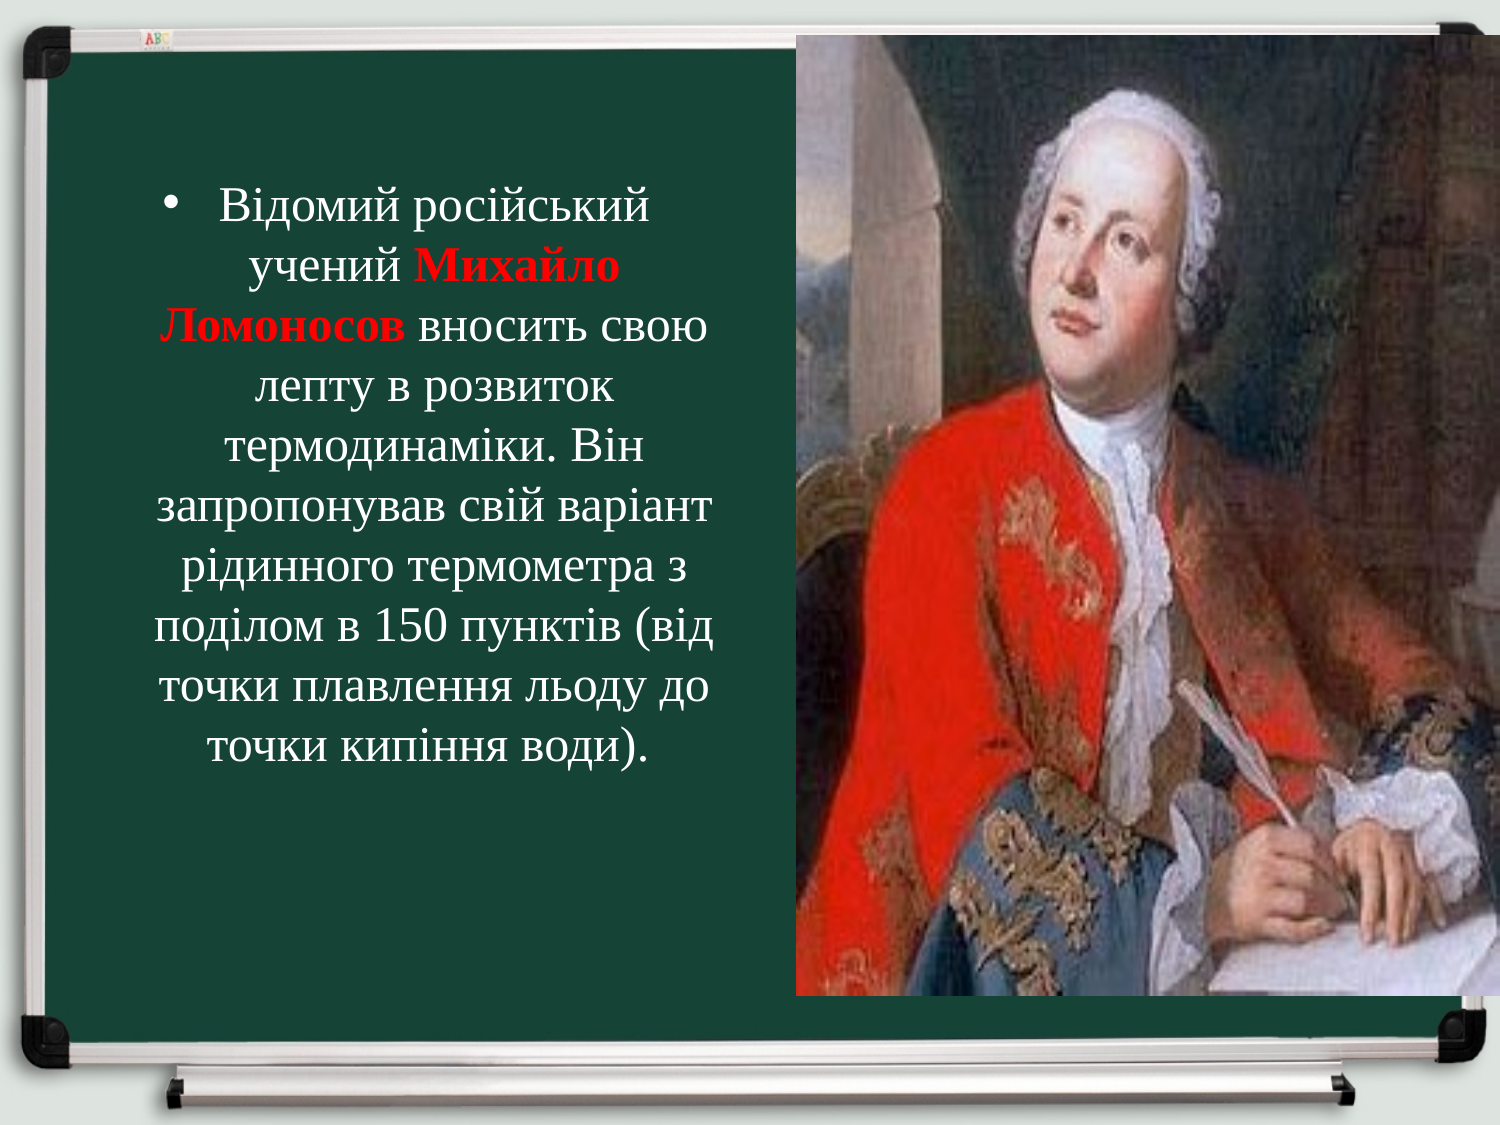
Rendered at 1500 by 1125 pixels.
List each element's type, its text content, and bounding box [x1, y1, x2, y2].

picture [0, 0, 1500, 1125]
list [796, 34, 1500, 997]
list Відомий російський учений Михайло Ломоносов вносить свою лепту в розвиток термодинаміки. Він запропонував свій варіант рідинного термометра з поділом в 150 пунктів (від точки плавлення льоду до точки кипіння води). [74, 163, 738, 1006]
